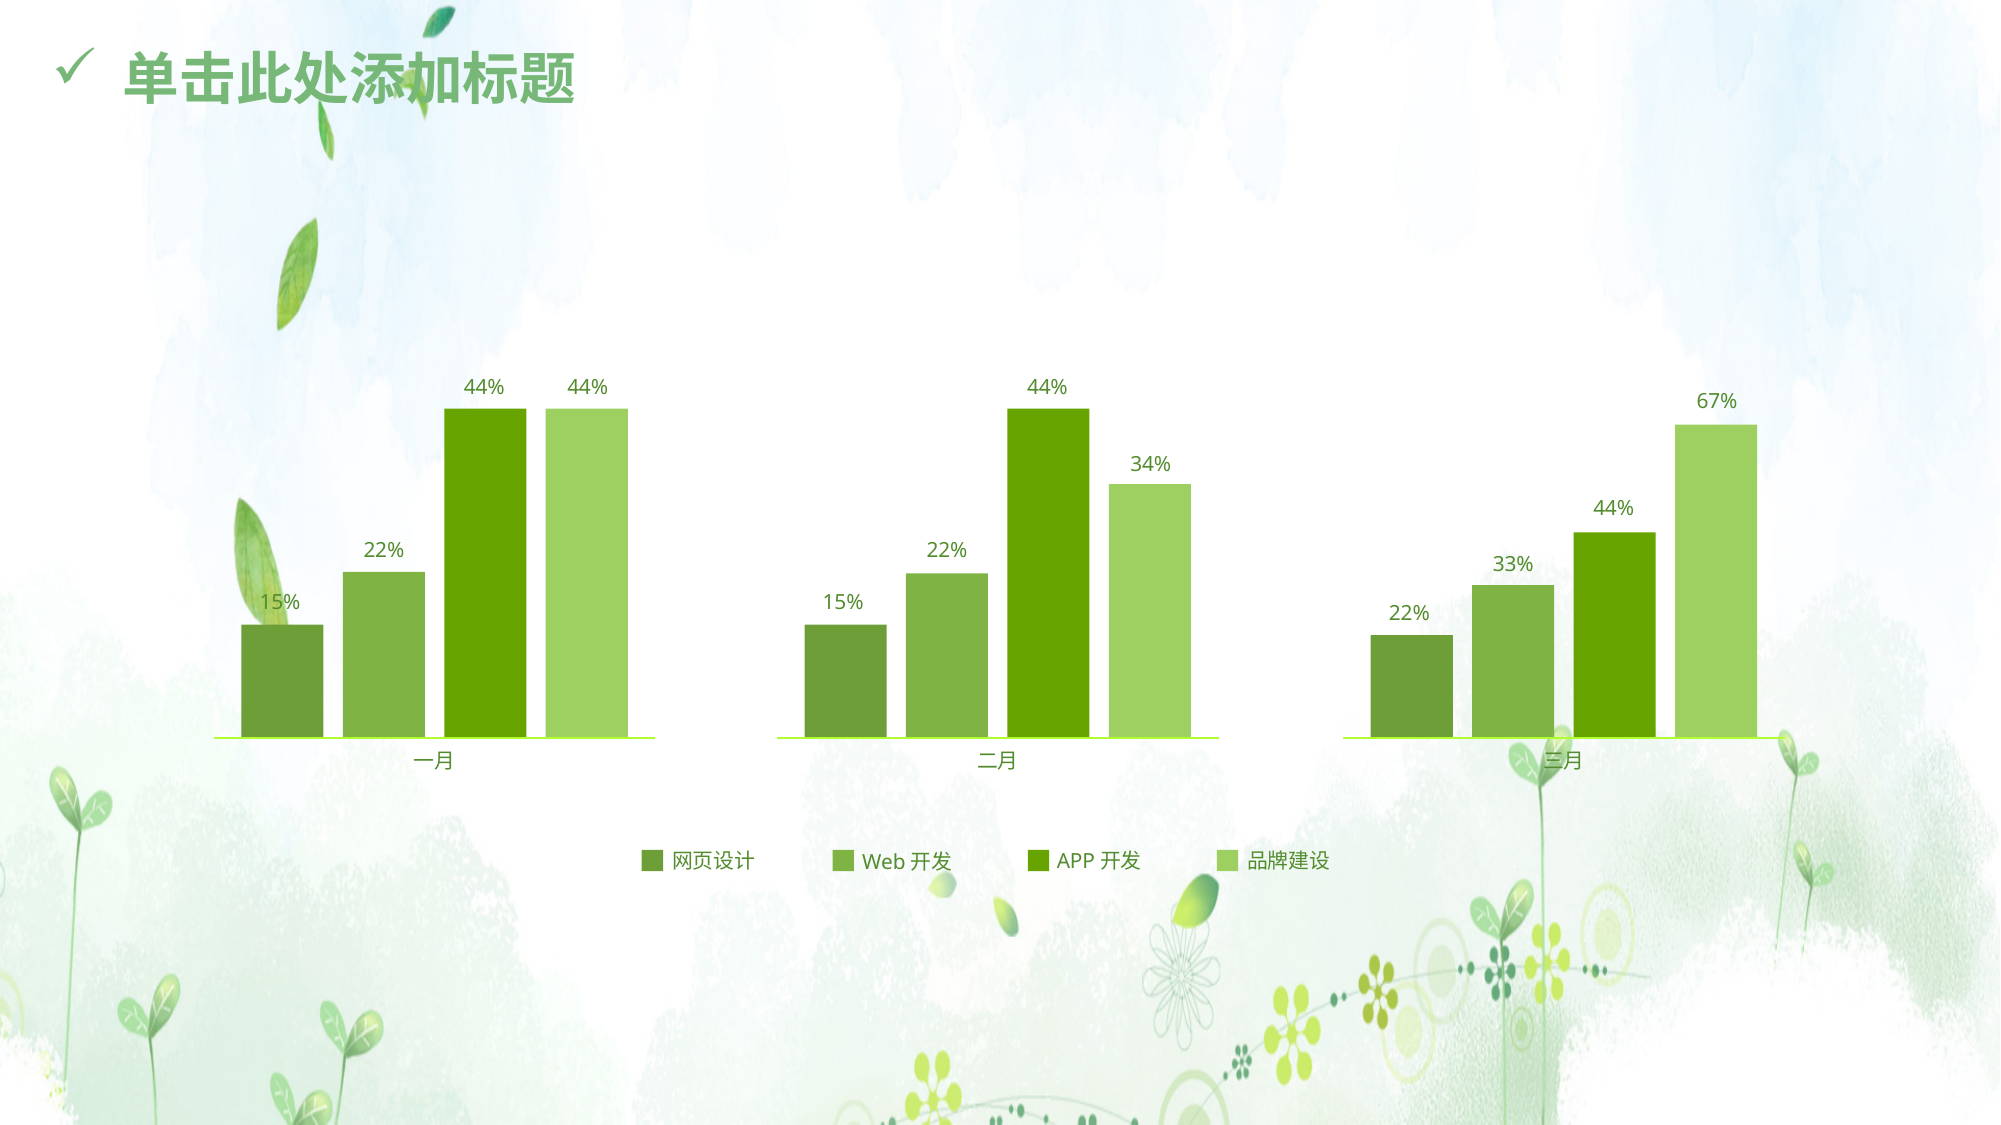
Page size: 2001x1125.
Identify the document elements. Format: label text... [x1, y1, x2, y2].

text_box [213, 365, 656, 781]
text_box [1027, 840, 1156, 881]
picture [0, 0, 2001, 1125]
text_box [1343, 380, 1785, 781]
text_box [776, 365, 1219, 781]
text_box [1216, 840, 1347, 881]
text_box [641, 840, 772, 881]
title 单击此处添加标题 [36, 43, 1762, 120]
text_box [832, 841, 967, 882]
